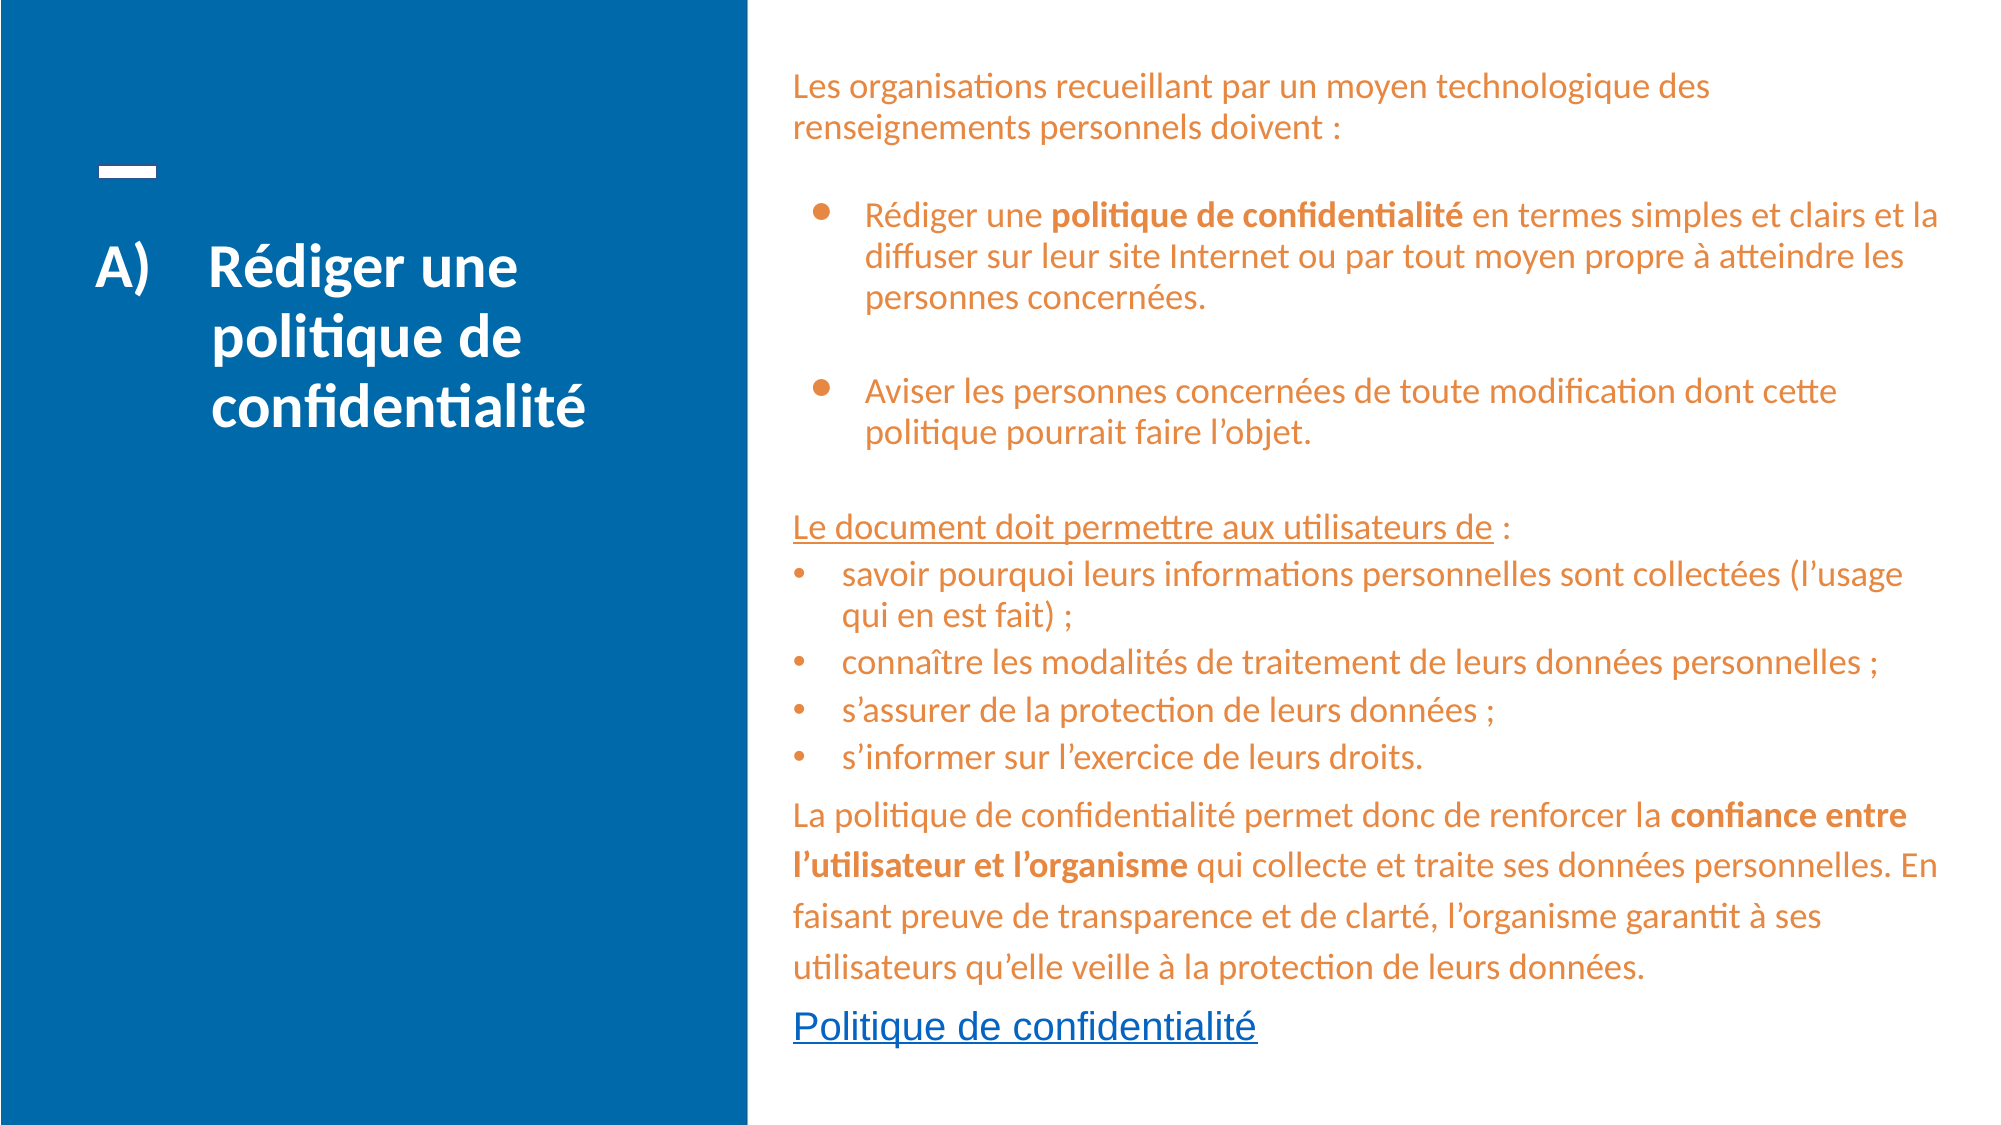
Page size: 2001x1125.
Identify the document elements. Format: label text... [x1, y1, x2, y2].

picture [1, 0, 1999, 1125]
list Les organisations recueillant par un moyen technologique des renseignements personnels doivent : Rédiger une politique de confidentialité en termes simples et clairs et la diffuser sur leur site Internet ou par tout moyen propre à atteindre les personnes concernées. Aviser les personnes concernées de toute modification dont cette politique pourrait faire l’objet. Le document doit permettre aux utilisateurs de : savoir pourquoi leurs informations personnelles sont collectées (l’usage qui en est fait) ; connaître les modalités de traitement de leurs données personnelles ; s’assurer de la protection de leurs données ; s’informer sur l’exercice de leurs droits. La politique de confidentialité permet donc de renforcer la confiance entre l’utilisateur et l’organisme qui collecte et traite ses données personnelles. En faisant preuve de transparence et de clarté, l’organisme garantit à ses utilisateurs qu’elle veille à la protection de leurs données. Politique de confidentialité [777, 57, 1958, 1083]
title A) Rédiger une politique de confidentialité [79, 227, 685, 446]
